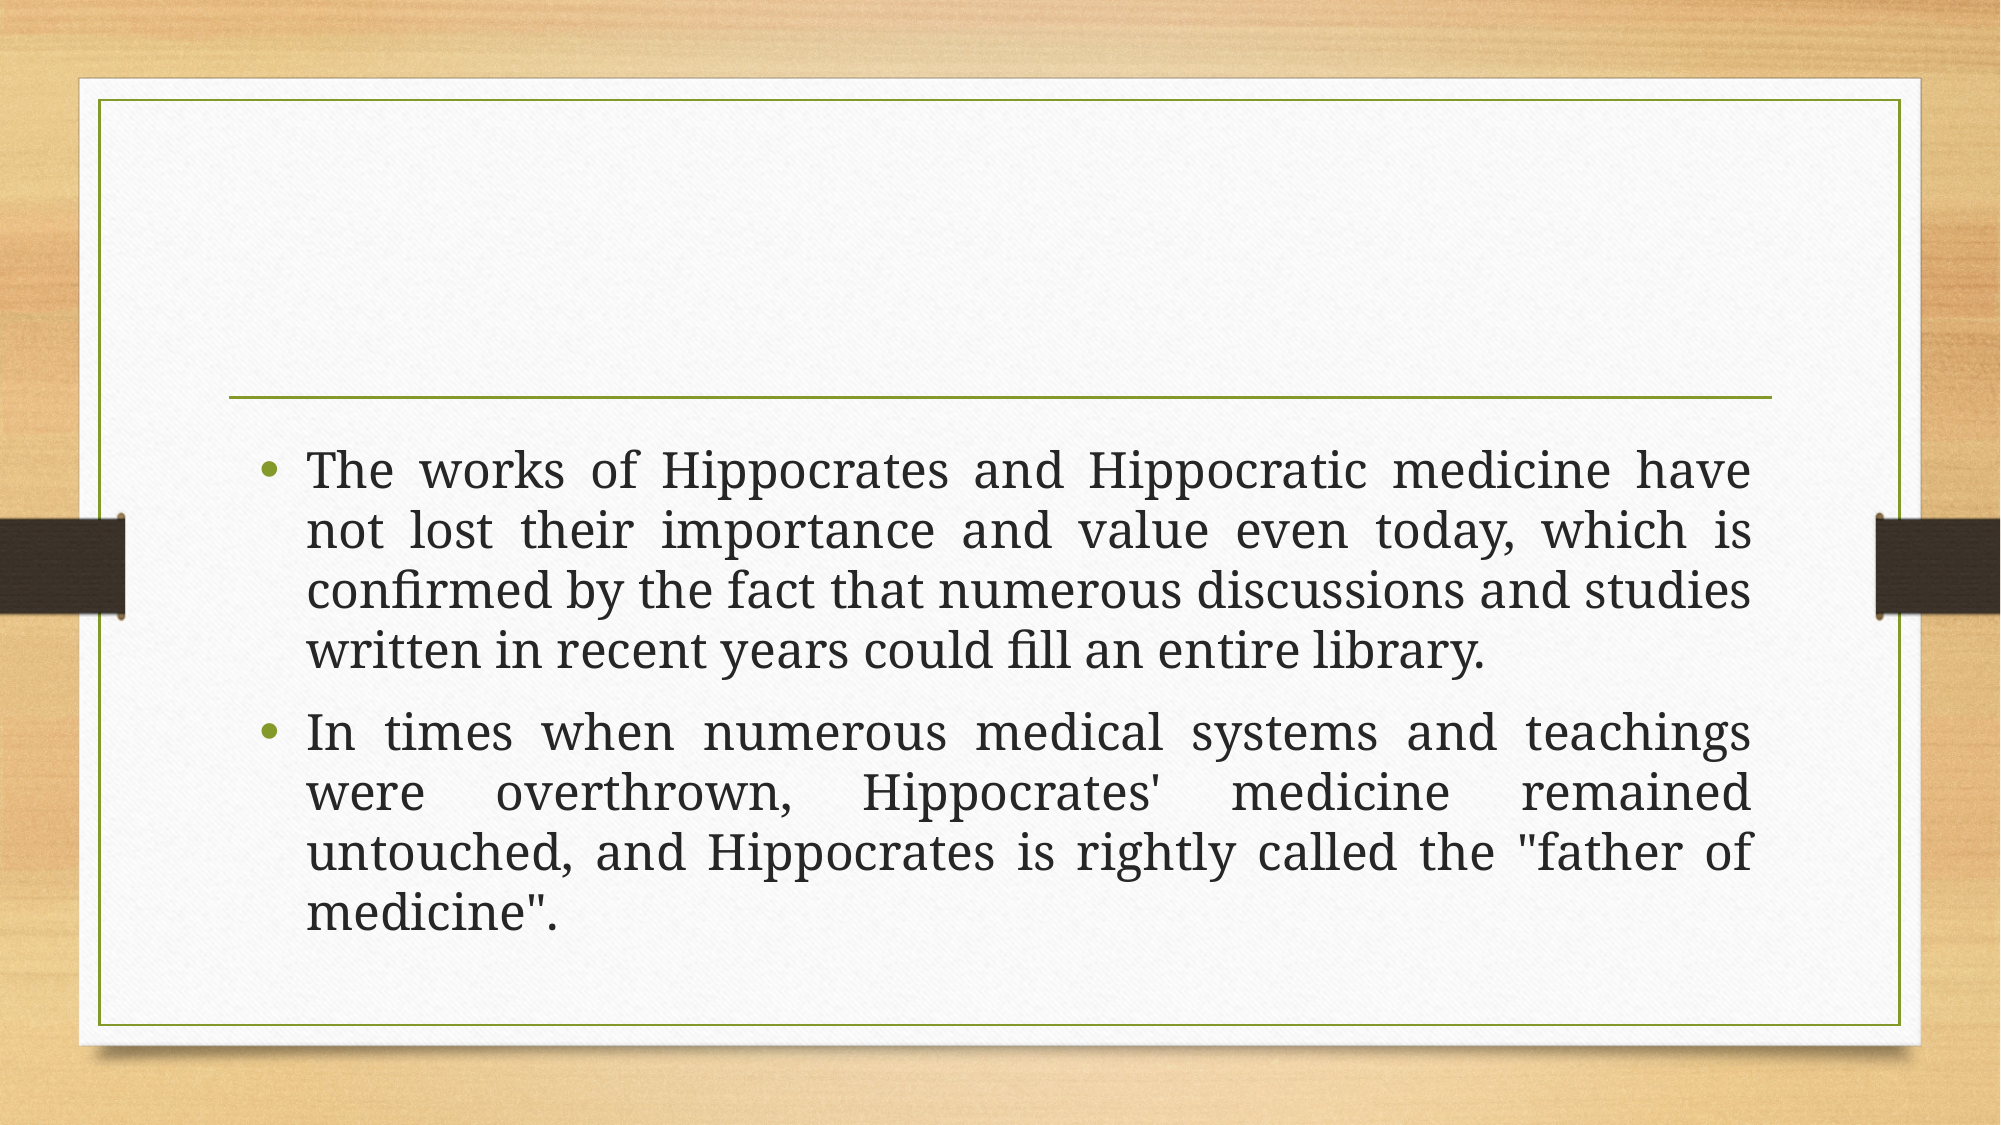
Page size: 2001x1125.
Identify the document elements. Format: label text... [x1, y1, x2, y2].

list The works of Hippocrates and Hippocratic medicine have not lost their importance and value even today, which is confirmed by the fact that numerous discussions and studies written in recent years could fill an entire library. In times when numerous medical systems and teachings were overthrown, Hippocrates' medicine remained untouched, and Hippocrates is rightly called the "father of medicine". [244, 430, 1768, 937]
picture [0, 0, 2001, 1125]
